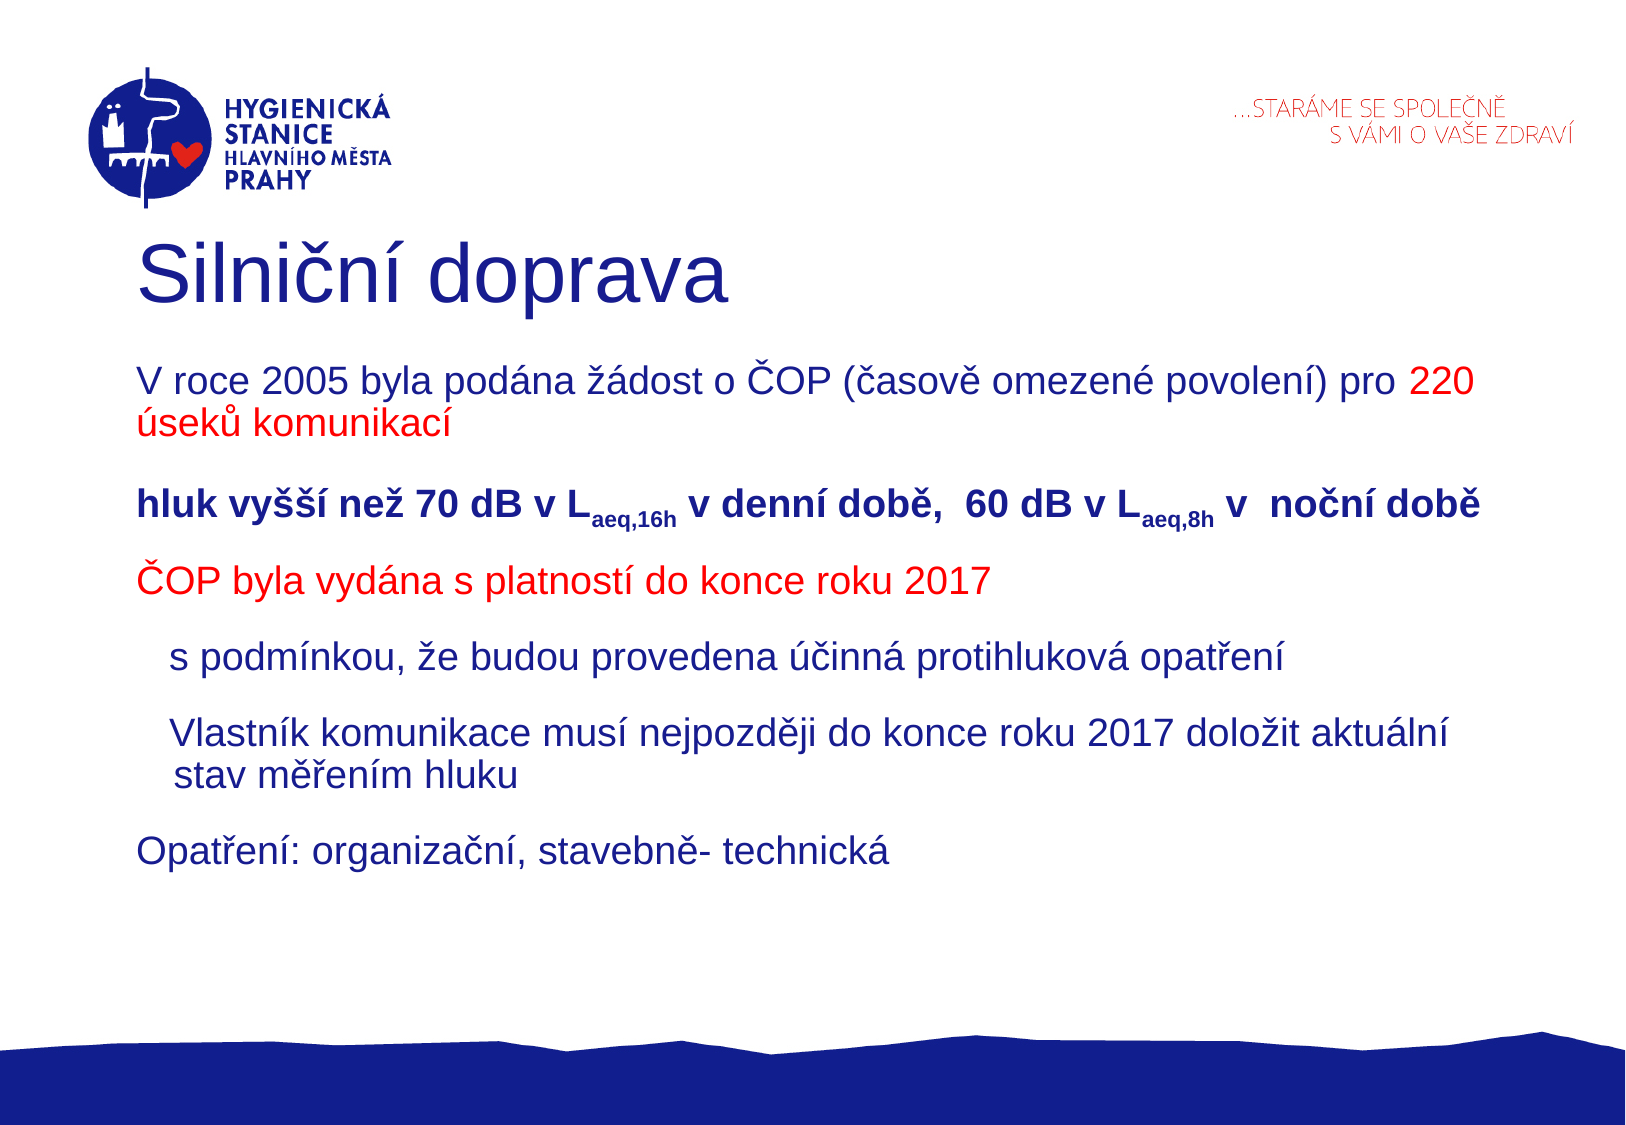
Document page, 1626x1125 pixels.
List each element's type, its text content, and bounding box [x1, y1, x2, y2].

picture [0, 0, 1626, 1125]
list V roce 2005 byla podána žádost o ČOP (časově omezené povolení) pro 220 úseků komunikací hluk vyšší než 70 dB v Laeq,16h v denní době, 60 dB v Laeq,8h v noční době ČOP byla vydána s platností do konce roku 2017 s podmínkou, že budou provedena účinná protihluková opatření Vlastník komunikace musí nejpozději do konce roku 2017 doložit aktuální stav měřením hluku Opatření: organizační, stavebně- technická [121, 352, 1523, 1010]
title Silniční doprava [121, 166, 1523, 352]
